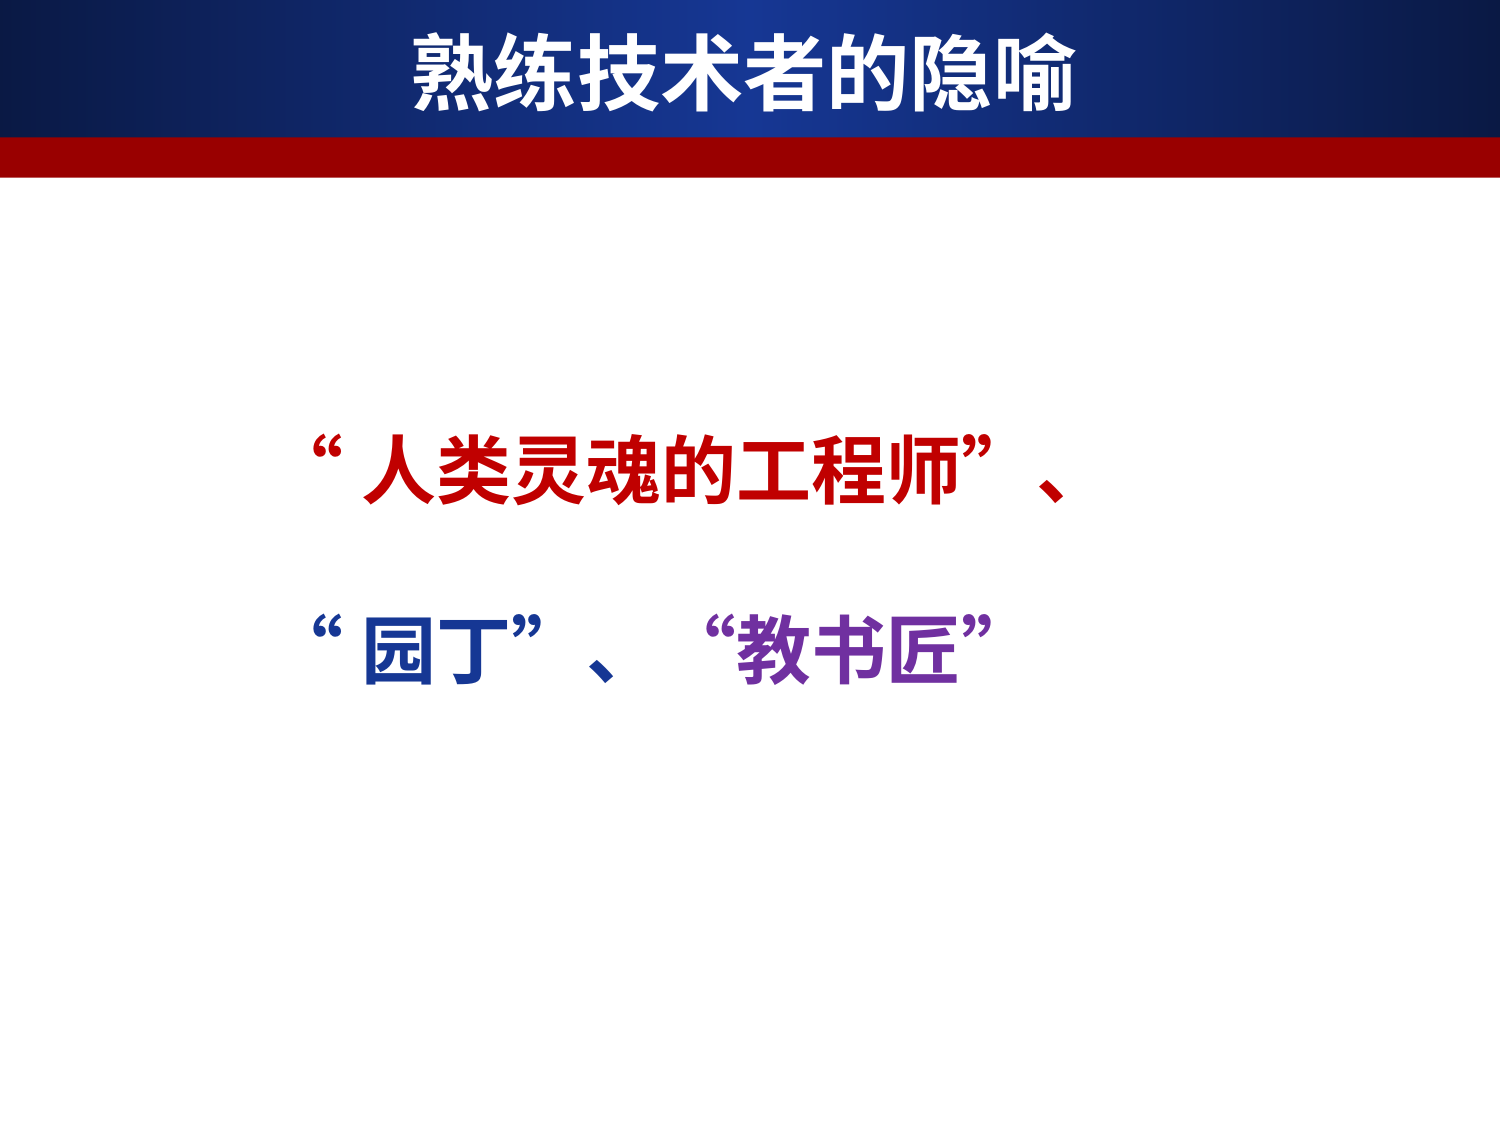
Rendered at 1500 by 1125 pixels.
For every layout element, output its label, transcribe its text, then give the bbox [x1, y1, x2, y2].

list “人类灵魂的工程师”、 “园丁”、“教书匠” [253, 326, 1258, 693]
title 熟练技术者的隐喻 [50, 24, 1438, 118]
